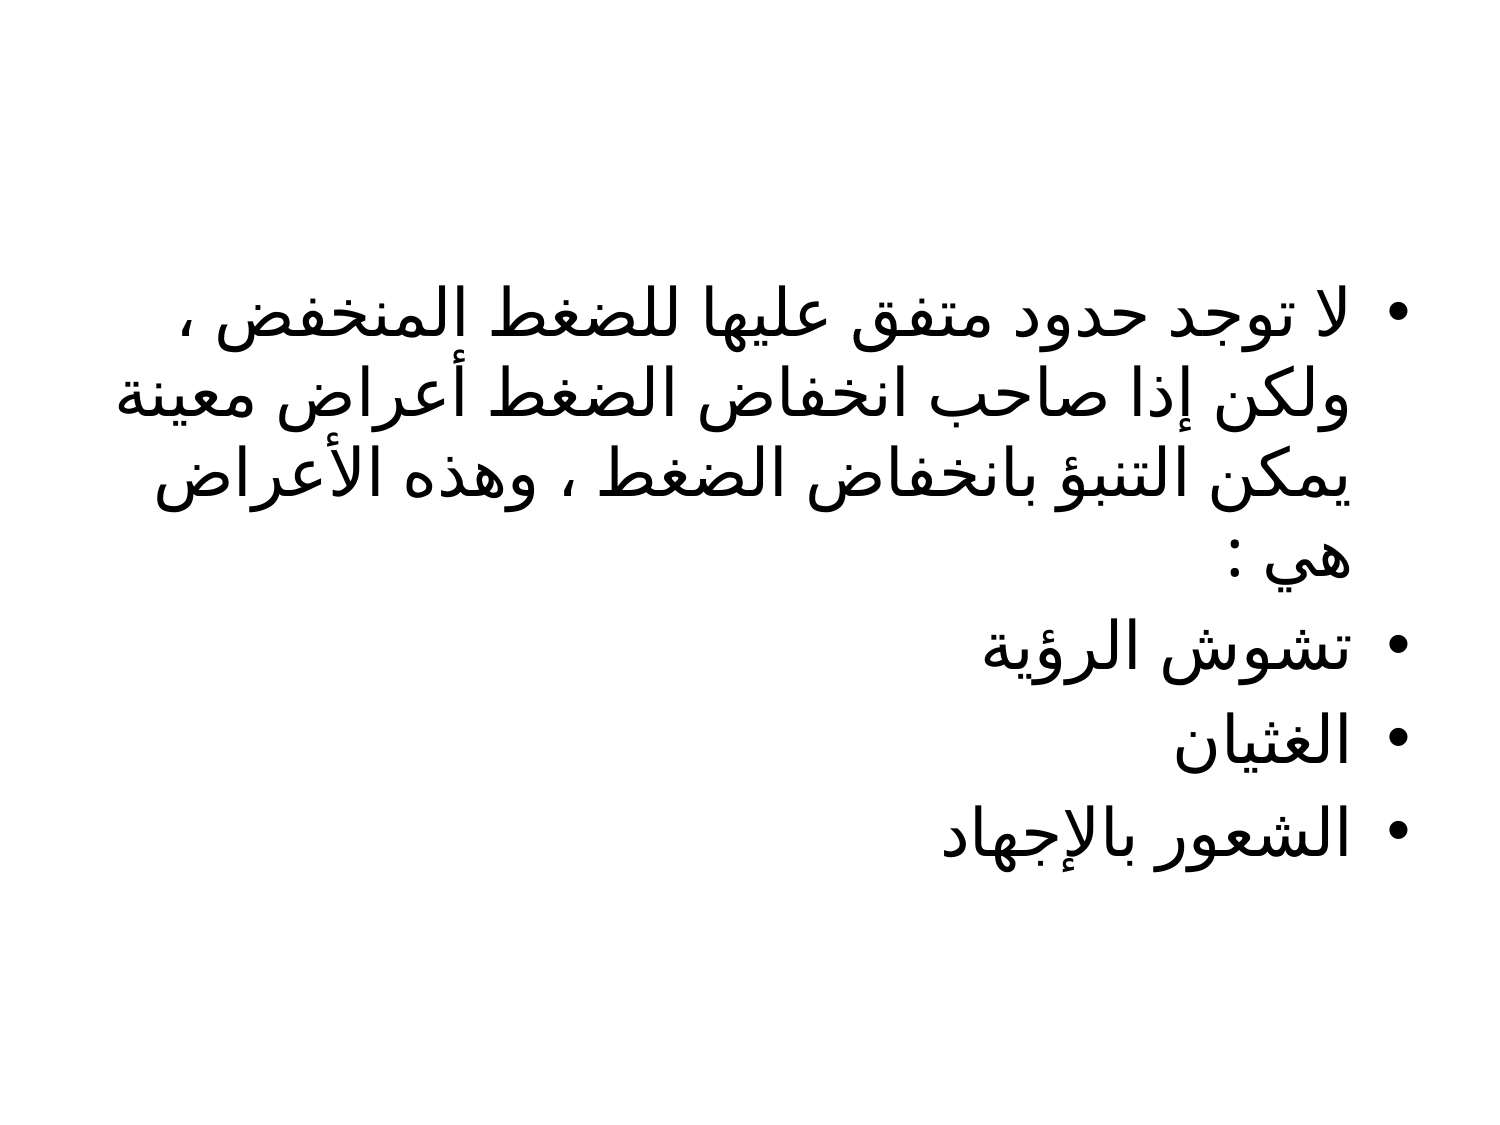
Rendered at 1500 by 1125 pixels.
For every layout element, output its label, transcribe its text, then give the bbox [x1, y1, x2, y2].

list لا توجد حدود متفق عليها للضغط المنخفض ، ولكن إذا صاحب انخفاض الضغط أعراض معينة يمكن التنبؤ بانخفاض الضغط ، وهذه الأعراض هي : تشوش الرؤية الغثيان الشعور بالإجهاد [75, 262, 1425, 1005]
